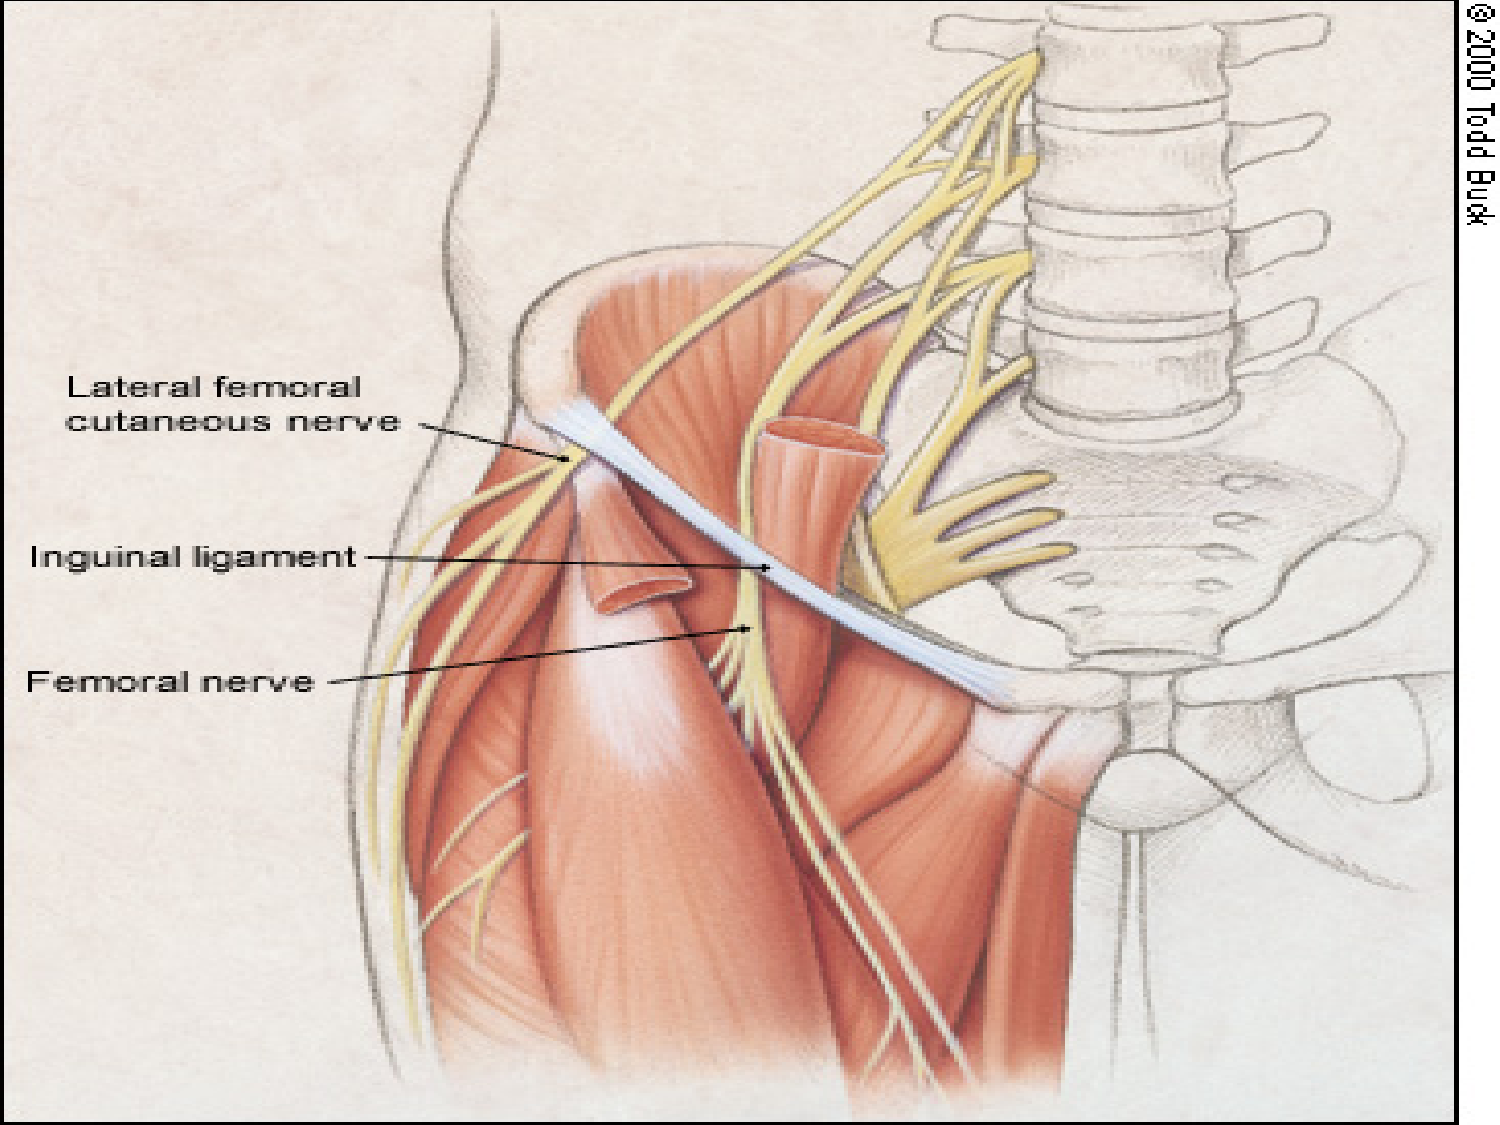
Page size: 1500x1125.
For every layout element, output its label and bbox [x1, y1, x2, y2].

list [0, 0, 1500, 1125]
